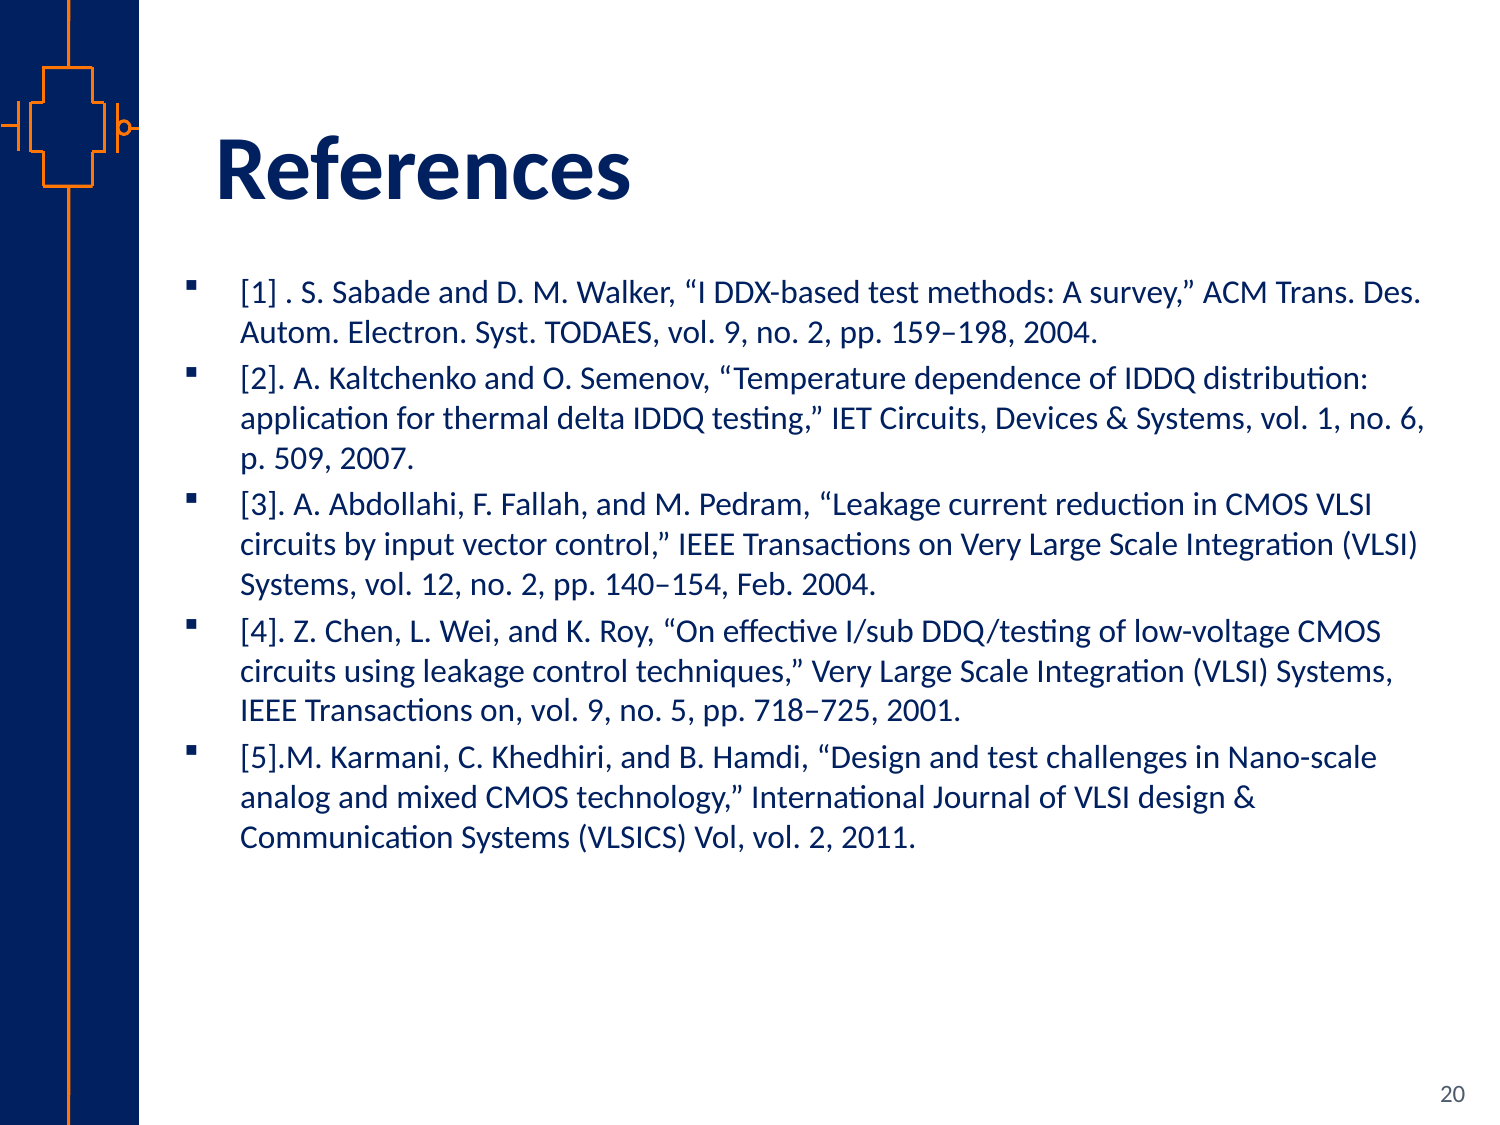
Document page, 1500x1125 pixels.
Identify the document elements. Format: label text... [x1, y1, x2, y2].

slide_number 20 [1425, 1062, 1488, 1123]
list [1] . S. Sabade and D. M. Walker, “I DDX-based test methods: A survey,” ACM Trans. Des. Autom. Electron. Syst. TODAES, vol. 9, no. 2, pp. 159–198, 2004. [2]. A. Kaltchenko and O. Semenov, “Temperature dependence of IDDQ distribution: application for thermal delta IDDQ testing,” IET Circuits, Devices & Systems, vol. 1, no. 6, p. 509, 2007. [3]. A. Abdollahi, F. Fallah, and M. Pedram, “Leakage current reduction in CMOS VLSI circuits by input vector control,” IEEE Transactions on Very Large Scale Integration (VLSI) Systems, vol. 12, no. 2, pp. 140–154, Feb. 2004. [4]. Z. Chen, L. Wei, and K. Roy, “On effective I/sub DDQ/testing of low-voltage CMOS circuits using leakage control techniques,” Very Large Scale Integration (VLSI) Systems, IEEE Transactions on, vol. 9, no. 5, pp. 718–725, 2001. [5].M. Karmani, C. Khedhiri, and B. Hamdi, “Design and test challenges in Nano-scale analog and mixed CMOS technology,” International Journal of VLSI design & Communication Systems (VLSICS) Vol, vol. 2, 2011. [168, 262, 1449, 1054]
title References [200, 37, 1388, 225]
